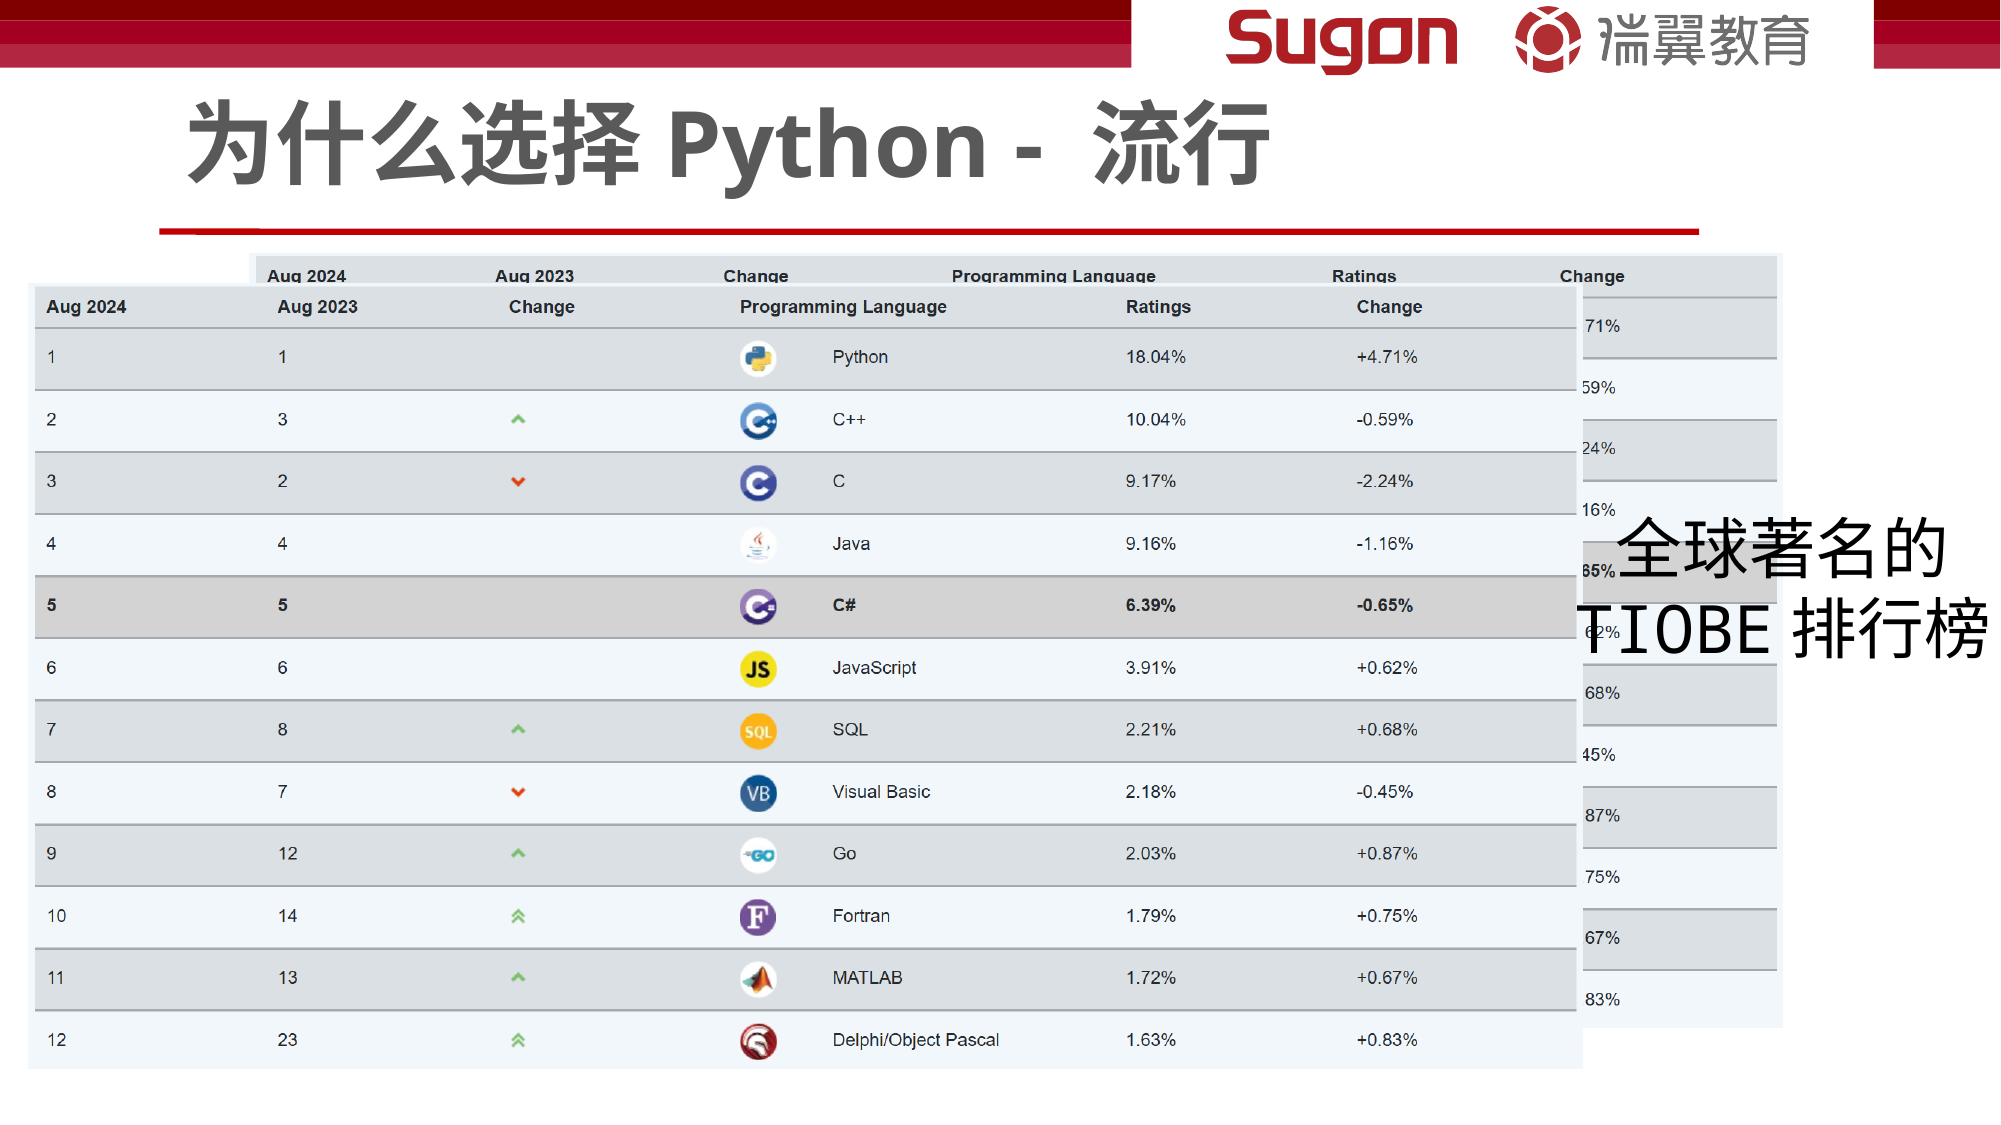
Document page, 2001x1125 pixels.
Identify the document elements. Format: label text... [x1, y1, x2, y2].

title 为什么选择Python - 流行 [169, 91, 1895, 214]
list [249, 253, 1783, 1028]
picture [1515, 6, 1809, 73]
text_box 全球著名的 TIOBE排行榜 [1783, 499, 2000, 674]
picture [1194, 0, 1484, 91]
picture [28, 283, 1583, 1069]
